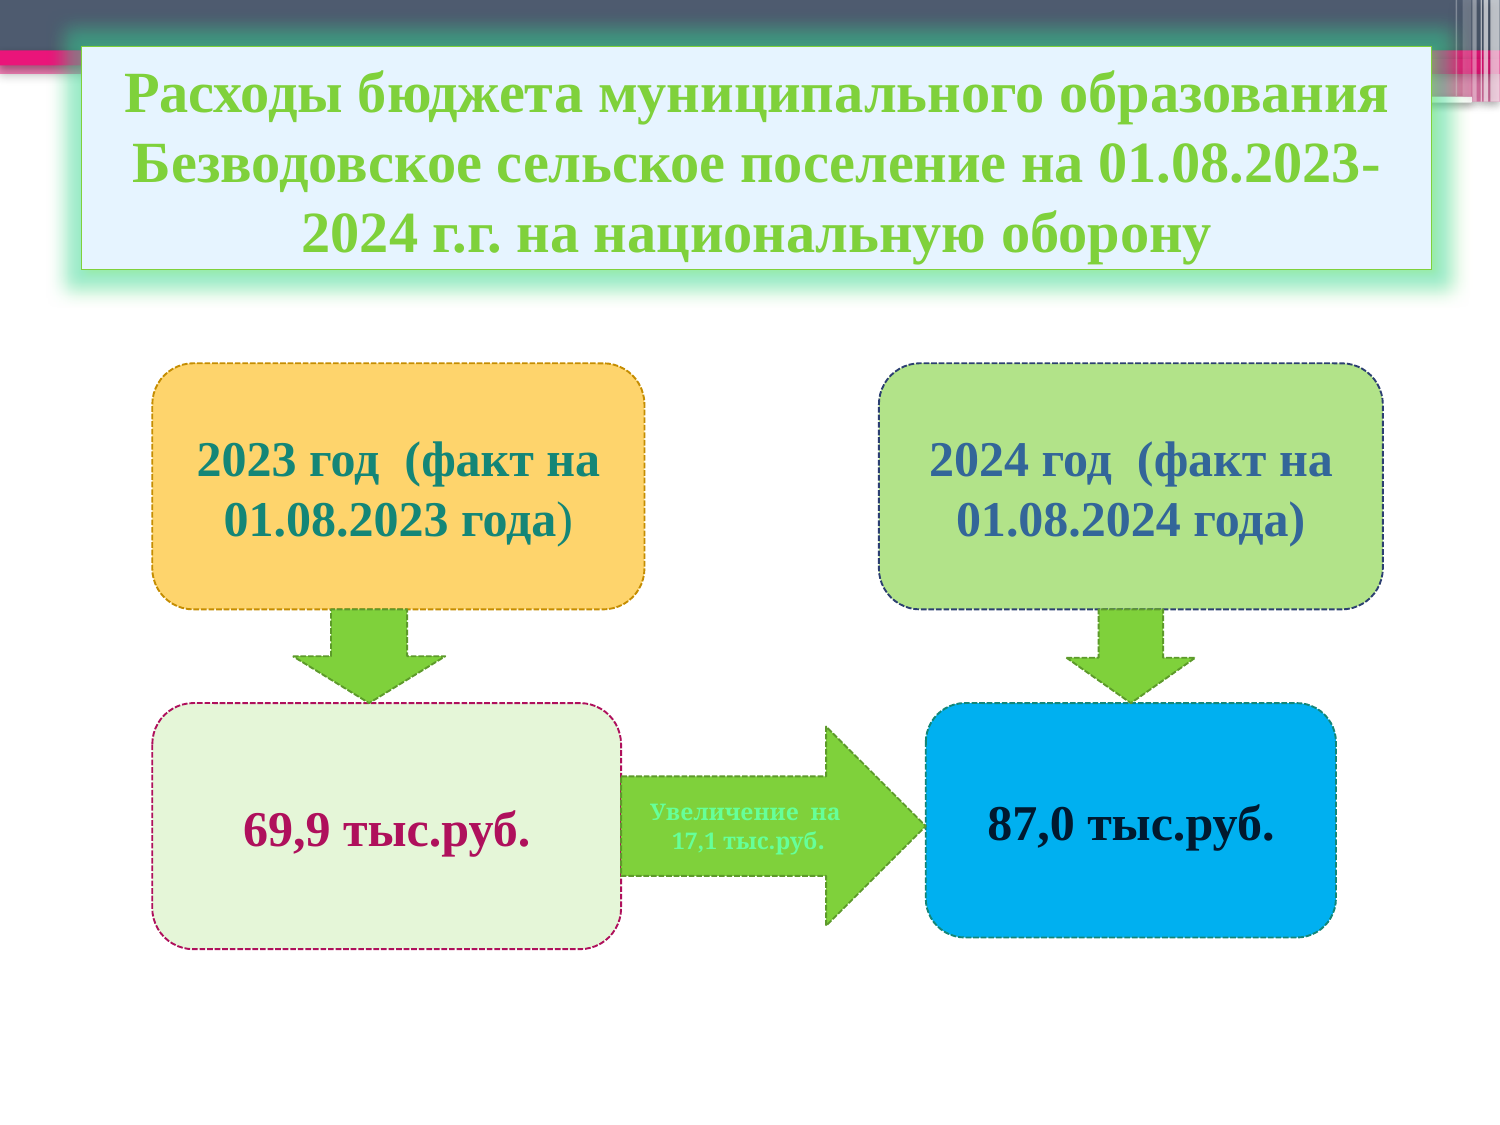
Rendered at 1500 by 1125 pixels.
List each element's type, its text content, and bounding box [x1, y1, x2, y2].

text_box 2023 год (факт на 01.08.2023 года) [151, 362, 646, 611]
text_box 69,9 тыс.руб. [151, 702, 623, 951]
text_box [292, 608, 447, 704]
text_box [1065, 608, 1196, 704]
text_box 2024 год (факт на 01.08.2024 года) [877, 362, 1384, 611]
text_box Увеличение на 17,1 тыс.руб. [620, 725, 927, 926]
text_box 87,0 тыс.руб. [924, 702, 1337, 939]
text_box Расходы бюджета муниципального образования Безводовское сельское поселение на 01.08.2023-2024 г.г. на национальную оборону [81, 46, 1432, 270]
